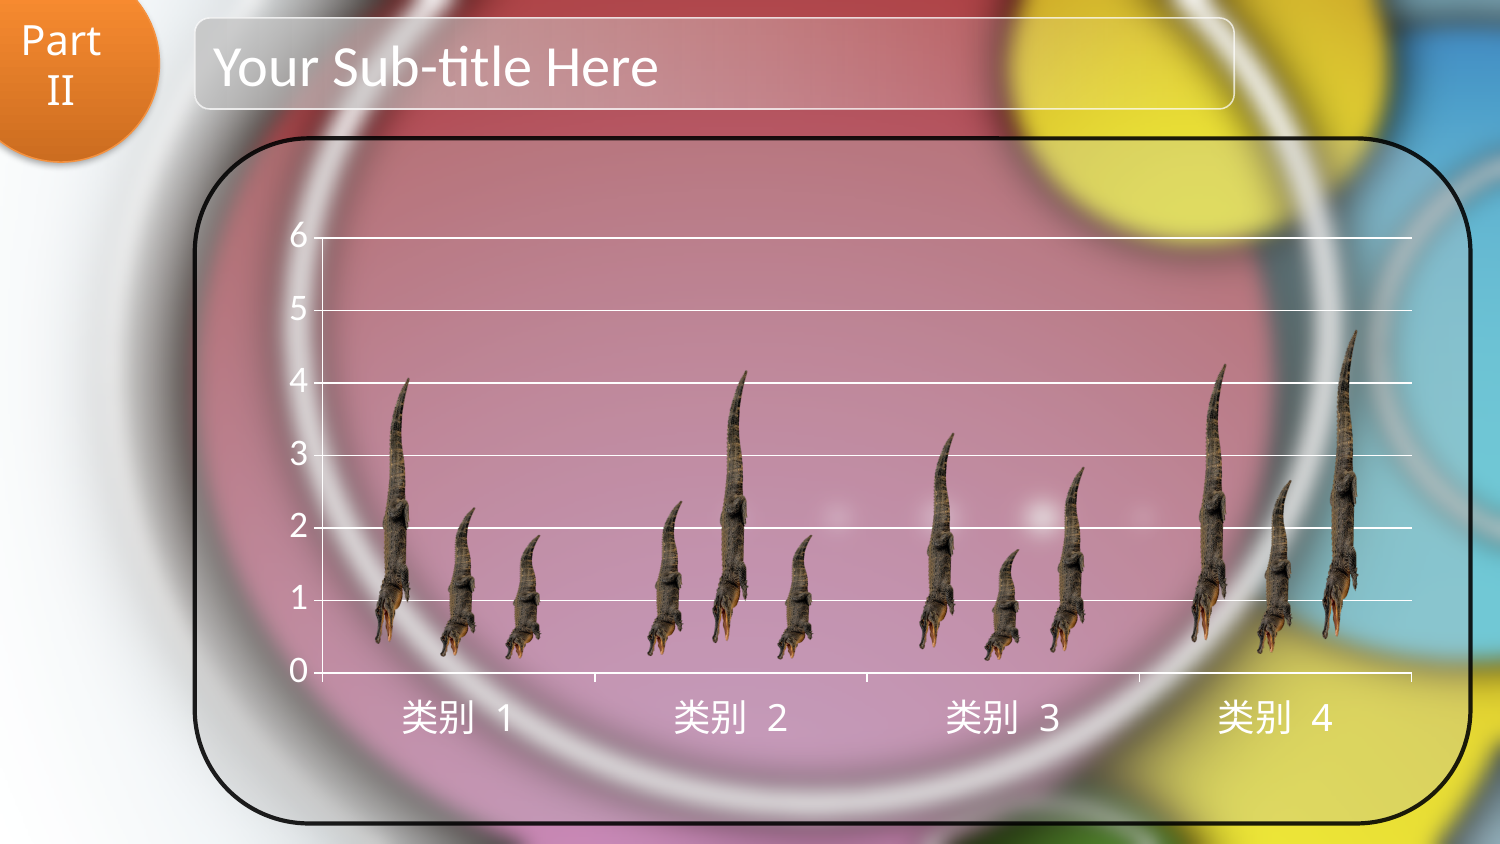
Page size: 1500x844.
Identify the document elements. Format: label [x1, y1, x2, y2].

chart [265, 208, 1436, 754]
picture [0, 0, 1500, 844]
